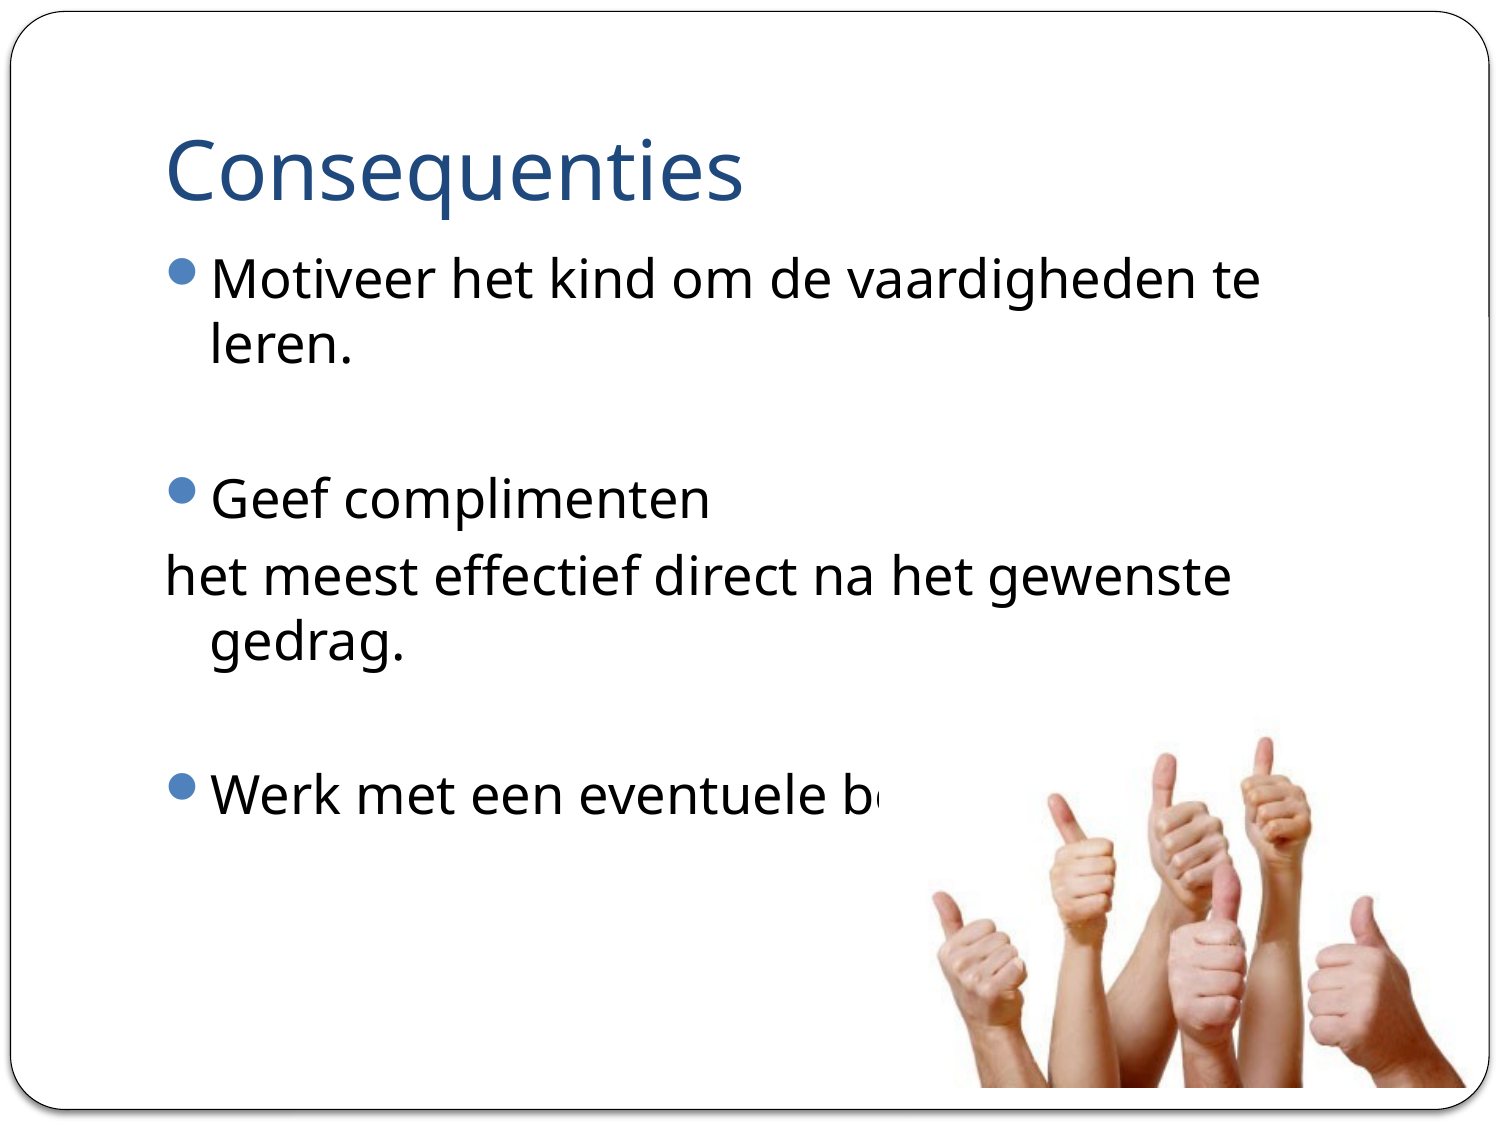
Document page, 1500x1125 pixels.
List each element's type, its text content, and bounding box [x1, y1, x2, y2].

title Consequenties [150, 45, 1425, 233]
text_box [25, 0, 76, 27]
list Motiveer het kind om de vaardigheden te leren. Geef complimenten het meest effectief direct na het gewenste gedrag. Werk met een eventuele beloningskaart [150, 237, 1425, 988]
picture [879, 692, 1474, 1088]
